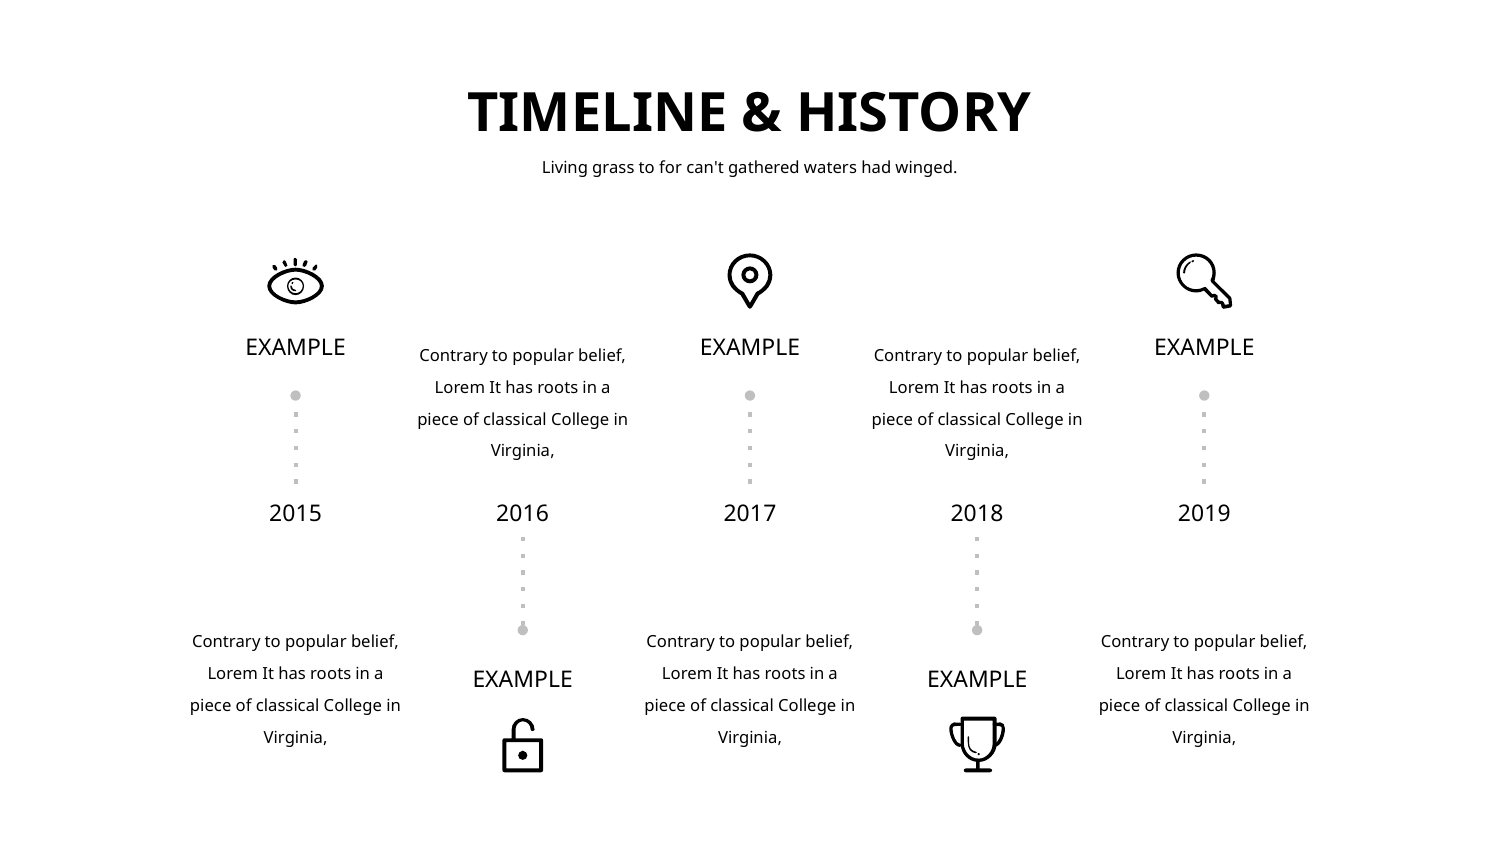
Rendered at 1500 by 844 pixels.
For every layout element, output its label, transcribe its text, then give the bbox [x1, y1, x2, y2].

text_box [267, 257, 324, 305]
text_box Contrary to popular belief, Lorem It has roots in a piece of classical College in Virginia, [176, 613, 416, 699]
text_box EXAMPLE [436, 658, 610, 699]
text_box EXAMPLE [663, 327, 837, 367]
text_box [971, 536, 983, 636]
text_box 2018 [928, 492, 1026, 533]
text_box 2017 [701, 492, 799, 533]
text_box Contrary to popular belief, Lorem It has roots in a piece of classical College in Virginia, [630, 613, 870, 699]
text_box 2015 [246, 492, 345, 533]
text_box Living grass to for can't gathered waters had winged. [491, 151, 1009, 182]
text_box [727, 253, 773, 309]
text_box [290, 390, 301, 401]
text_box TIMELINE & HISTORY [365, 71, 1135, 149]
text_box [744, 390, 756, 490]
text_box Contrary to popular belief, Lorem It has roots in a piece of classical College in Virginia, [403, 327, 643, 412]
text_box EXAMPLE [209, 327, 382, 367]
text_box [1198, 390, 1210, 490]
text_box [517, 536, 529, 636]
text_box EXAMPLE [890, 658, 1064, 699]
text_box EXAMPLE [1118, 327, 1291, 367]
text_box Contrary to popular belief, Lorem It has roots in a piece of classical College in Virginia, [1084, 613, 1324, 699]
text_box 2019 [1155, 492, 1254, 533]
text_box Contrary to popular belief, Lorem It has roots in a piece of classical College in Virginia, [857, 327, 1097, 412]
text_box 2016 [473, 492, 572, 533]
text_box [1176, 253, 1233, 310]
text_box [949, 716, 1006, 773]
text_box [502, 718, 544, 773]
